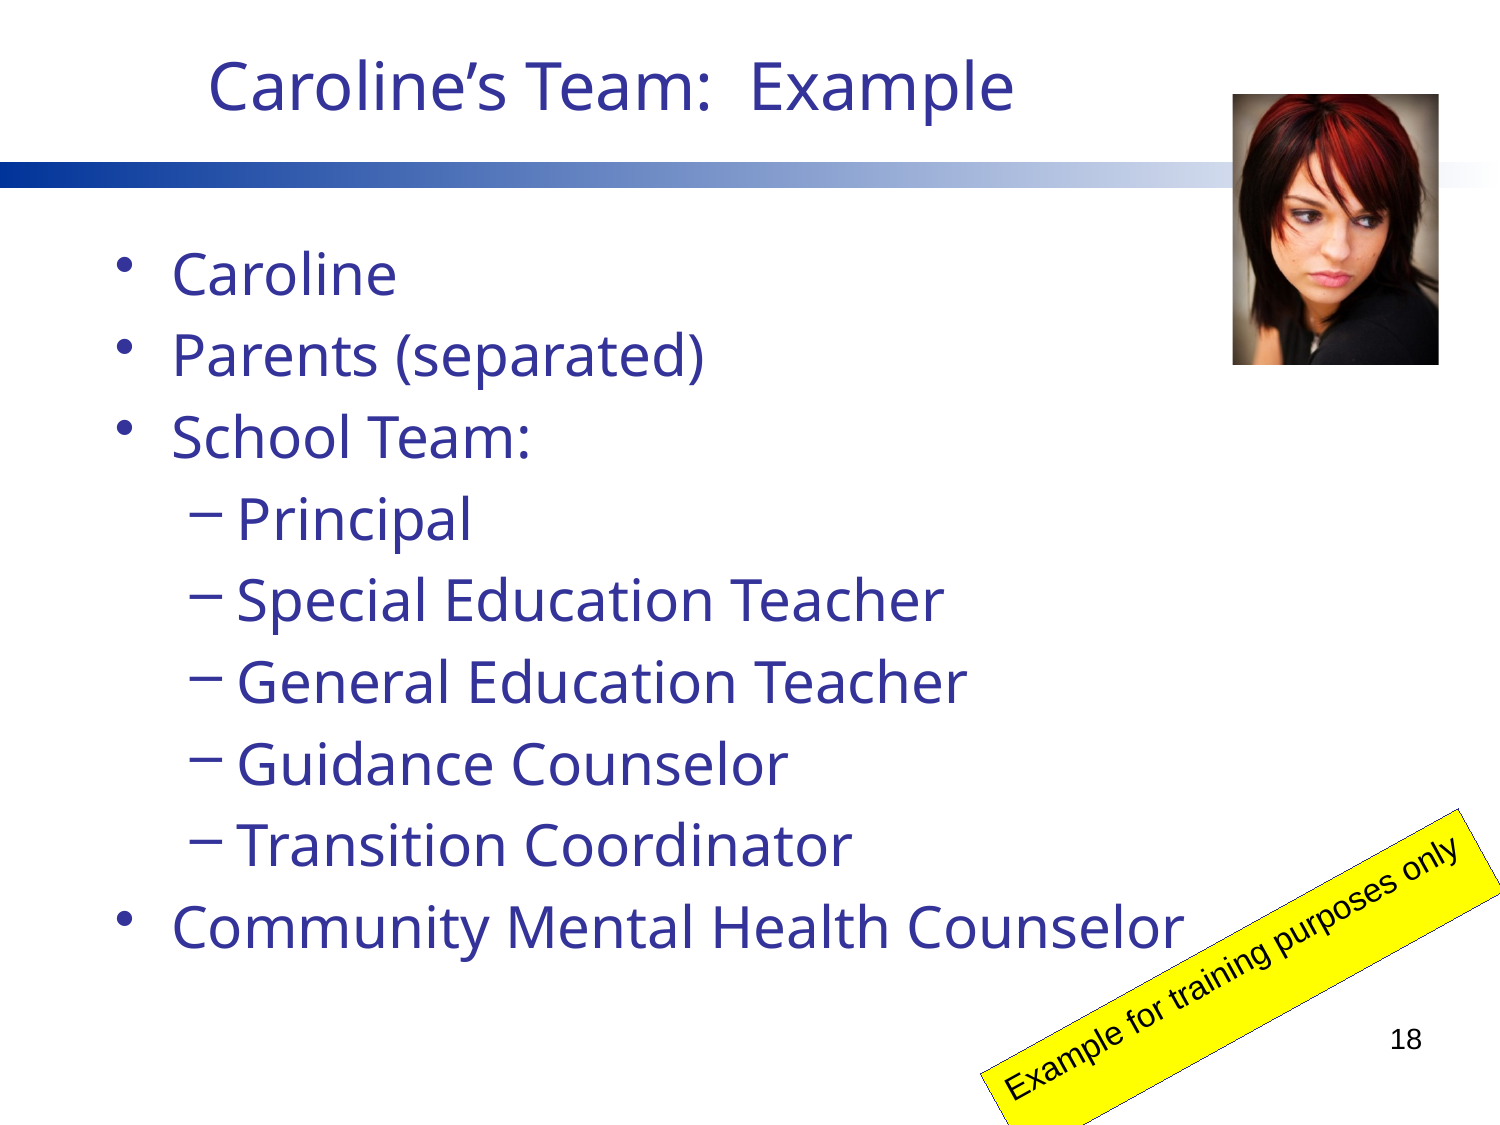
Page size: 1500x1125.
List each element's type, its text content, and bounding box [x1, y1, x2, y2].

picture [1232, 93, 1439, 365]
slide_number 18 [1324, 1012, 1438, 1091]
title Caroline’s Team: Example [0, 37, 1288, 130]
list Caroline Parents (separated) School Team: Principal Special Education Teacher General Education Teacher Guidance Counselor Transition Coordinator Community Mental Health Counselor [99, 229, 1263, 1005]
text_box Example for training purposes only [980, 808, 1500, 1125]
